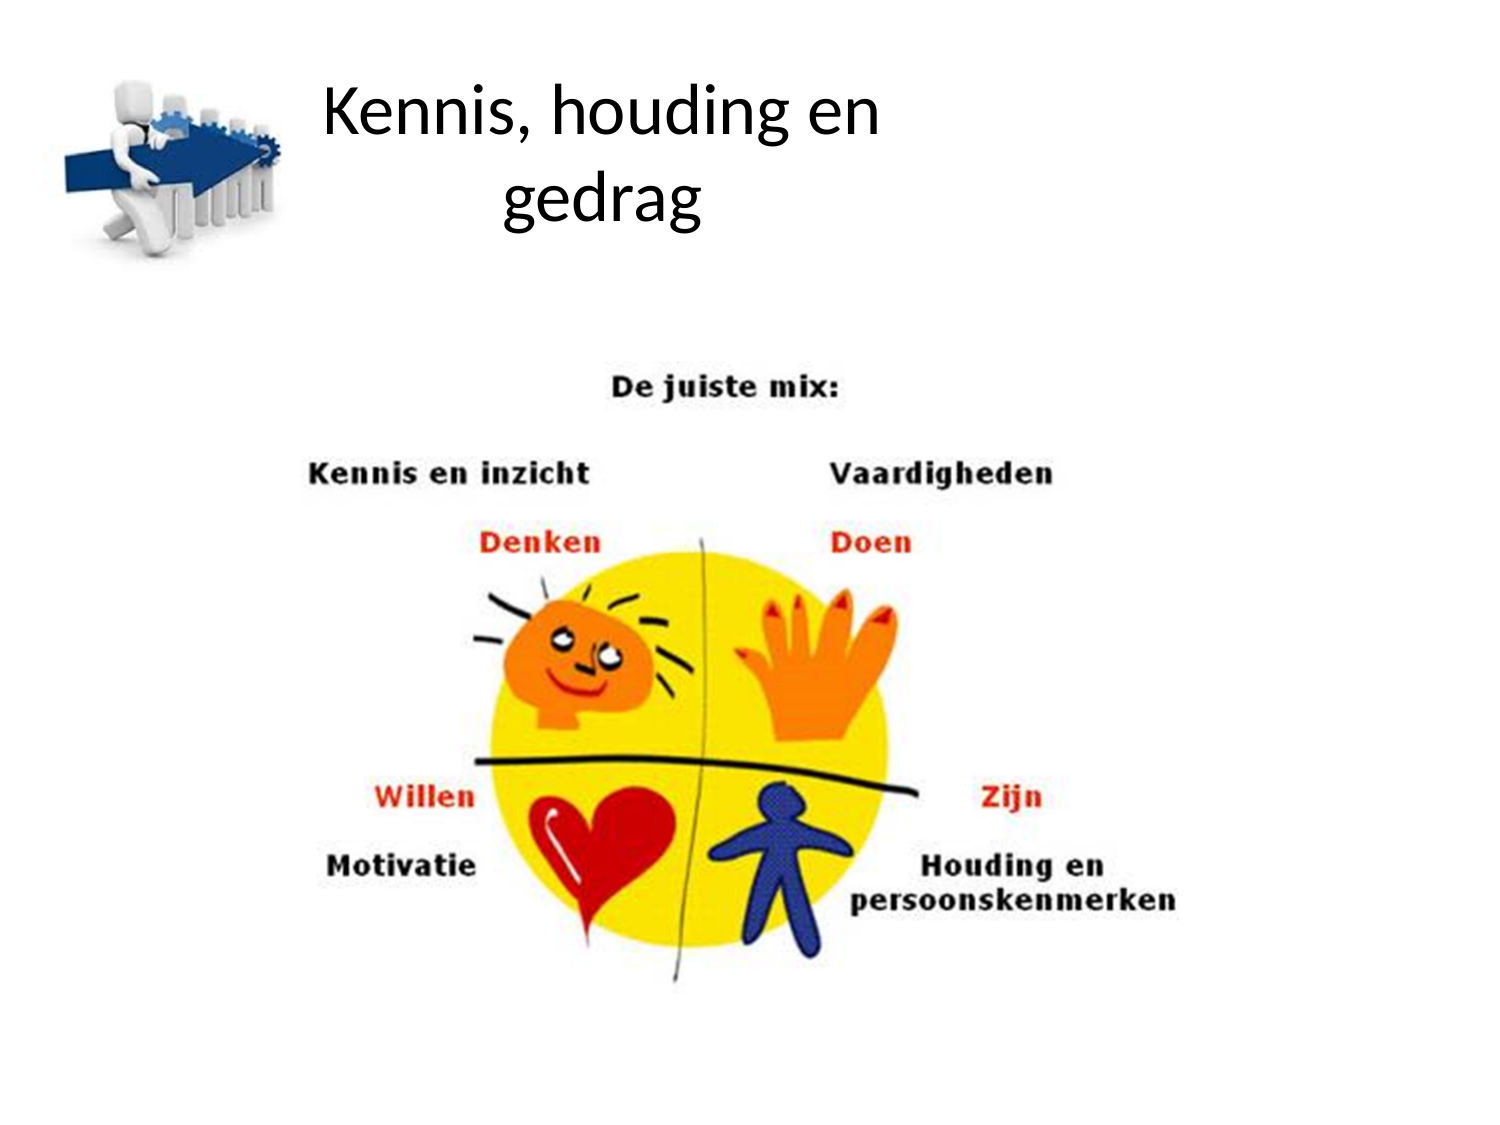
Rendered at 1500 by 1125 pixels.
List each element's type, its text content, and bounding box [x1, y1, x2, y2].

title Kennis, houding en gedrag [289, 54, 916, 244]
picture [17, 66, 327, 281]
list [300, 361, 1179, 994]
